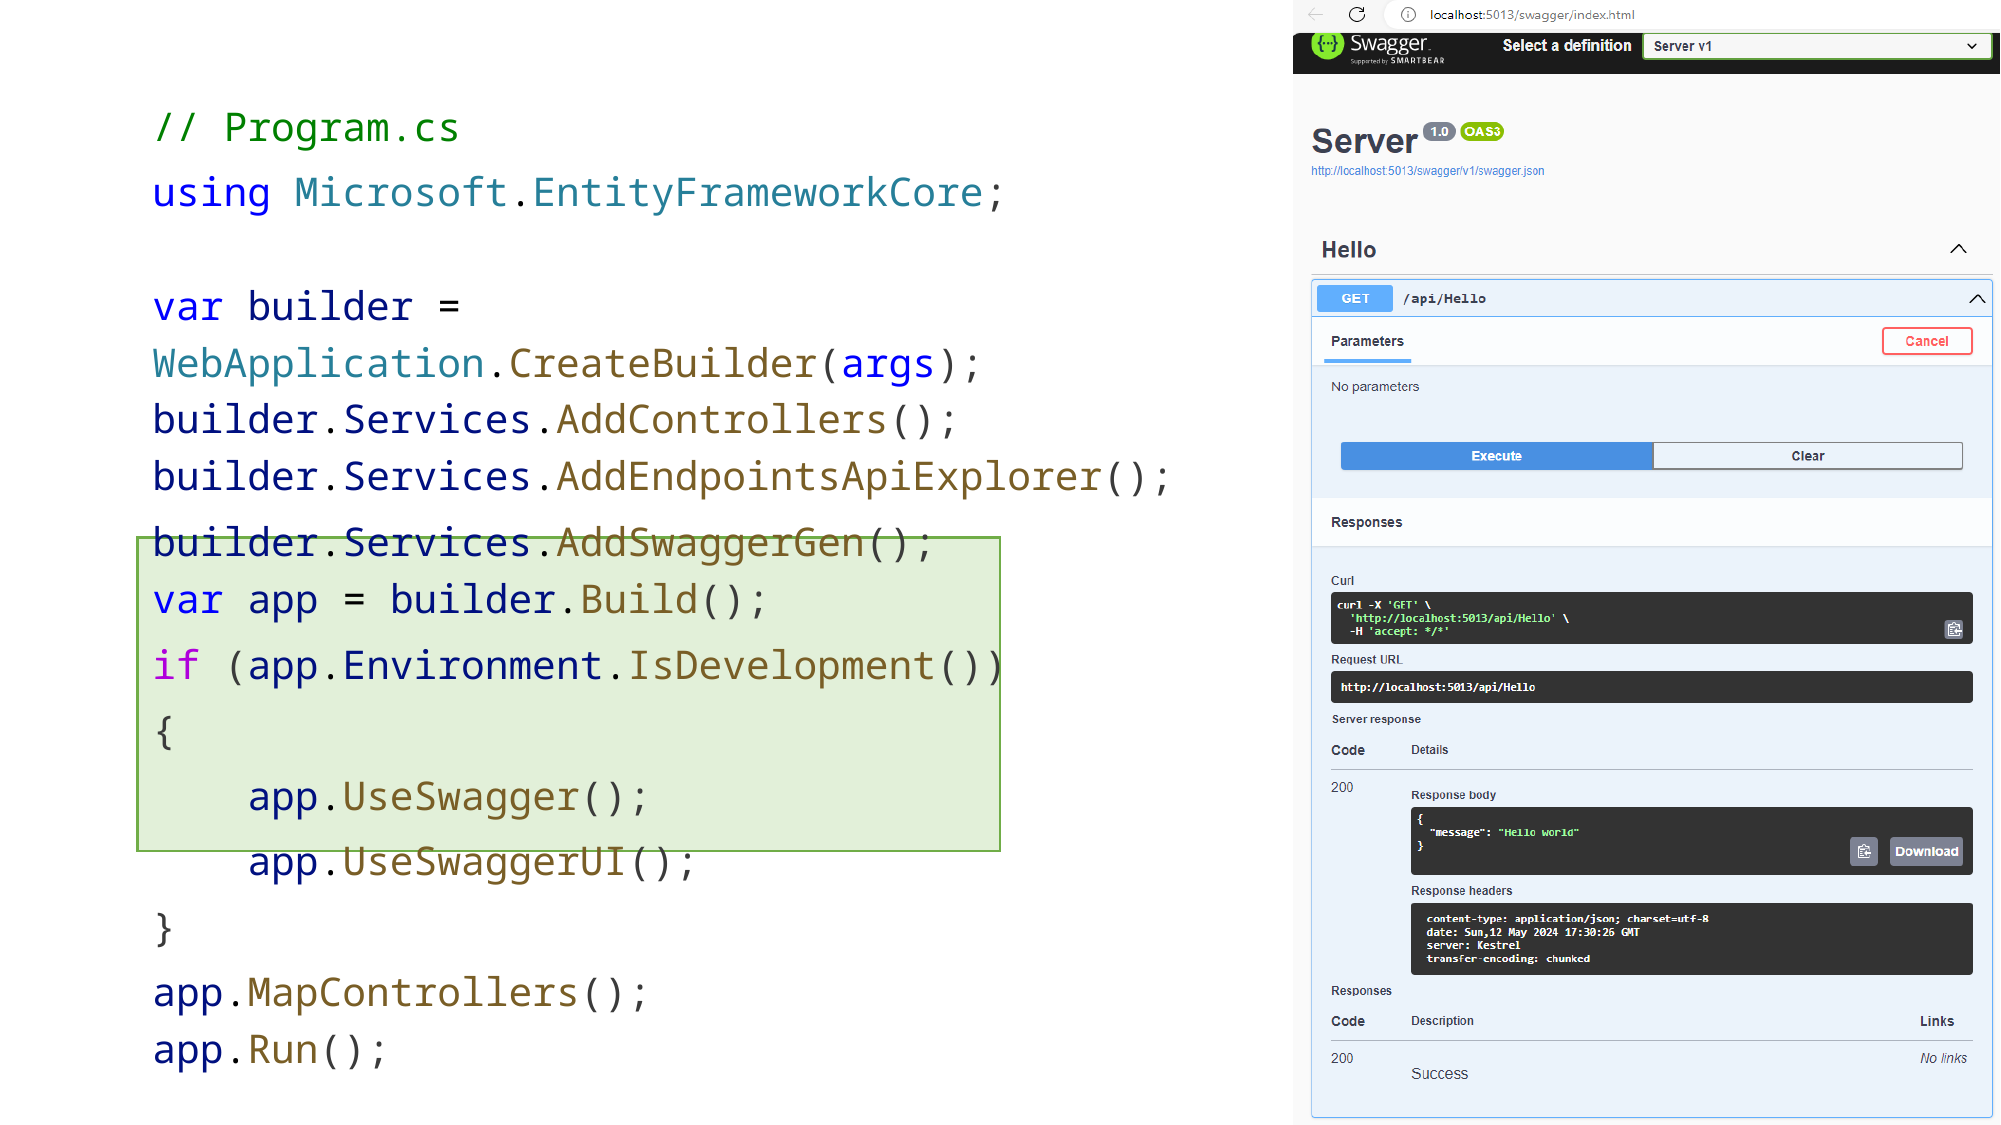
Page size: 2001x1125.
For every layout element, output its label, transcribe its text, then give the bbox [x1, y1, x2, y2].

list // Program.cs using Microsoft.EntityFrameworkCore; var builder = WebApplication.CreateBuilder(args); builder.Services.AddControllers(); builder.Services.AddEndpointsApiExplorer(); builder.Services.AddSwaggerGen(); var app = builder.Build(); if (app.Environment.IsDevelopment()) { app.UseSwagger(); app.UseSwaggerUI(); } app.MapControllers(); app.Run(); [137, 84, 1293, 1082]
picture [1293, 0, 2000, 1125]
